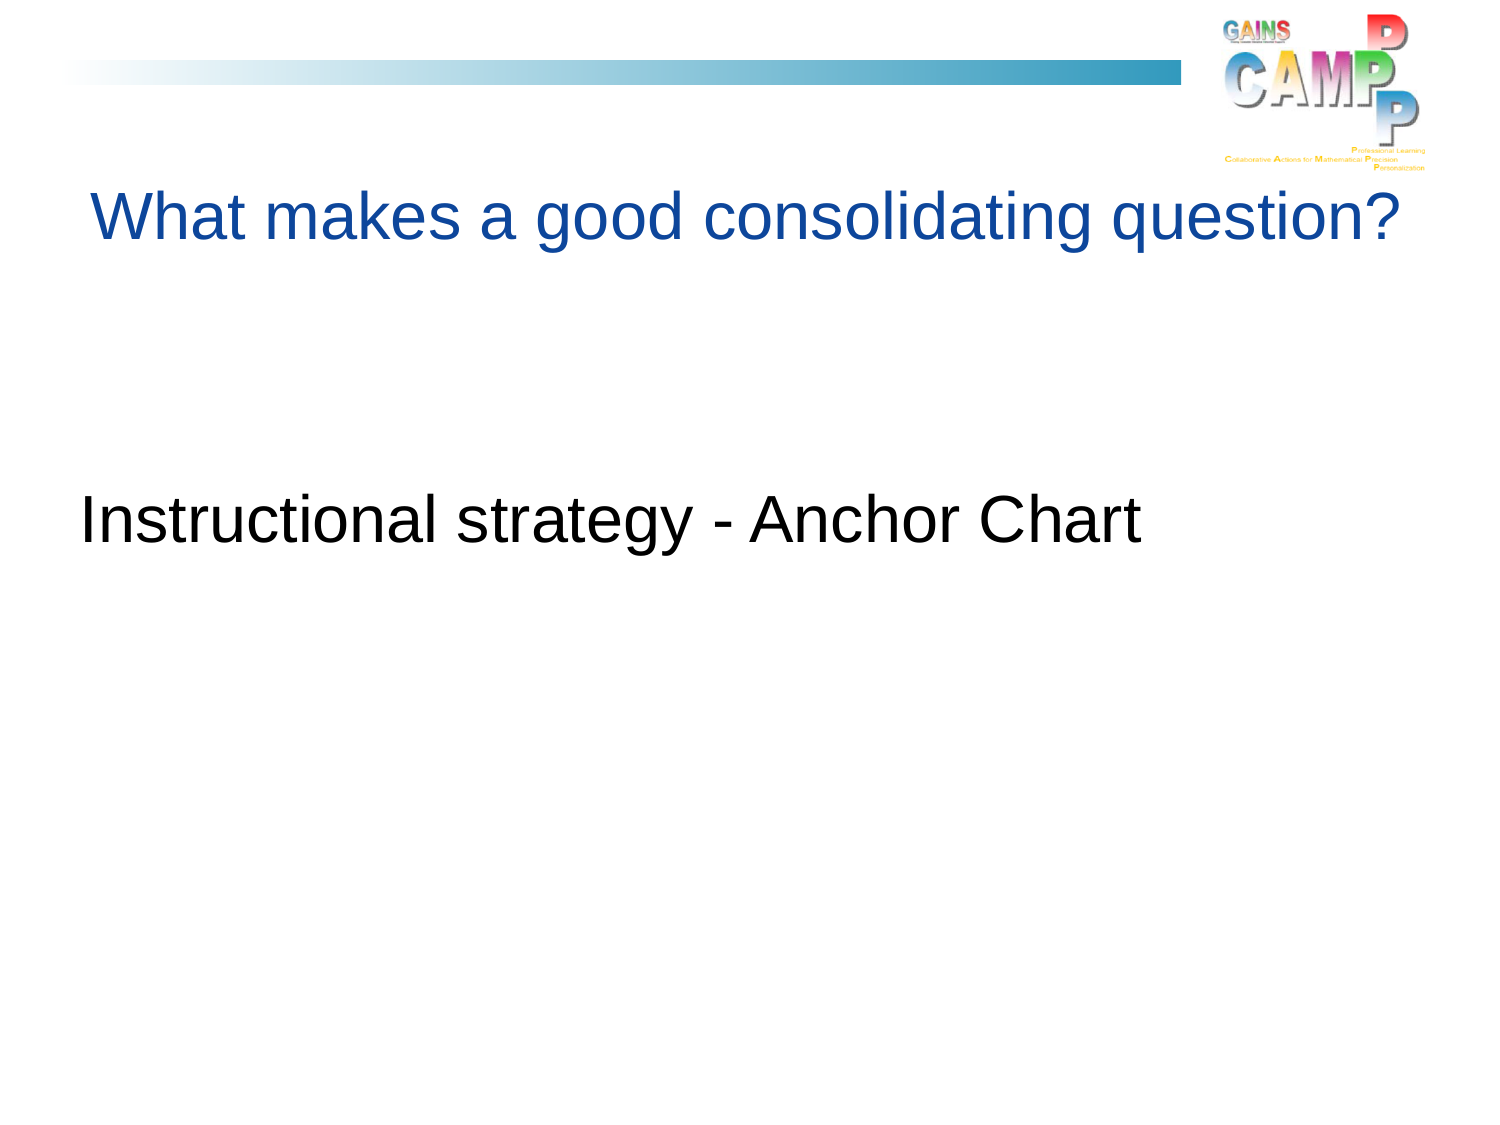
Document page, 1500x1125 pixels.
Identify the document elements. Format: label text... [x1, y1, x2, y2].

picture [1204, 0, 1442, 190]
title What makes a good consolidating question? [74, 124, 1426, 301]
list Instructional strategy - Anchor Chart [64, 467, 1416, 1125]
